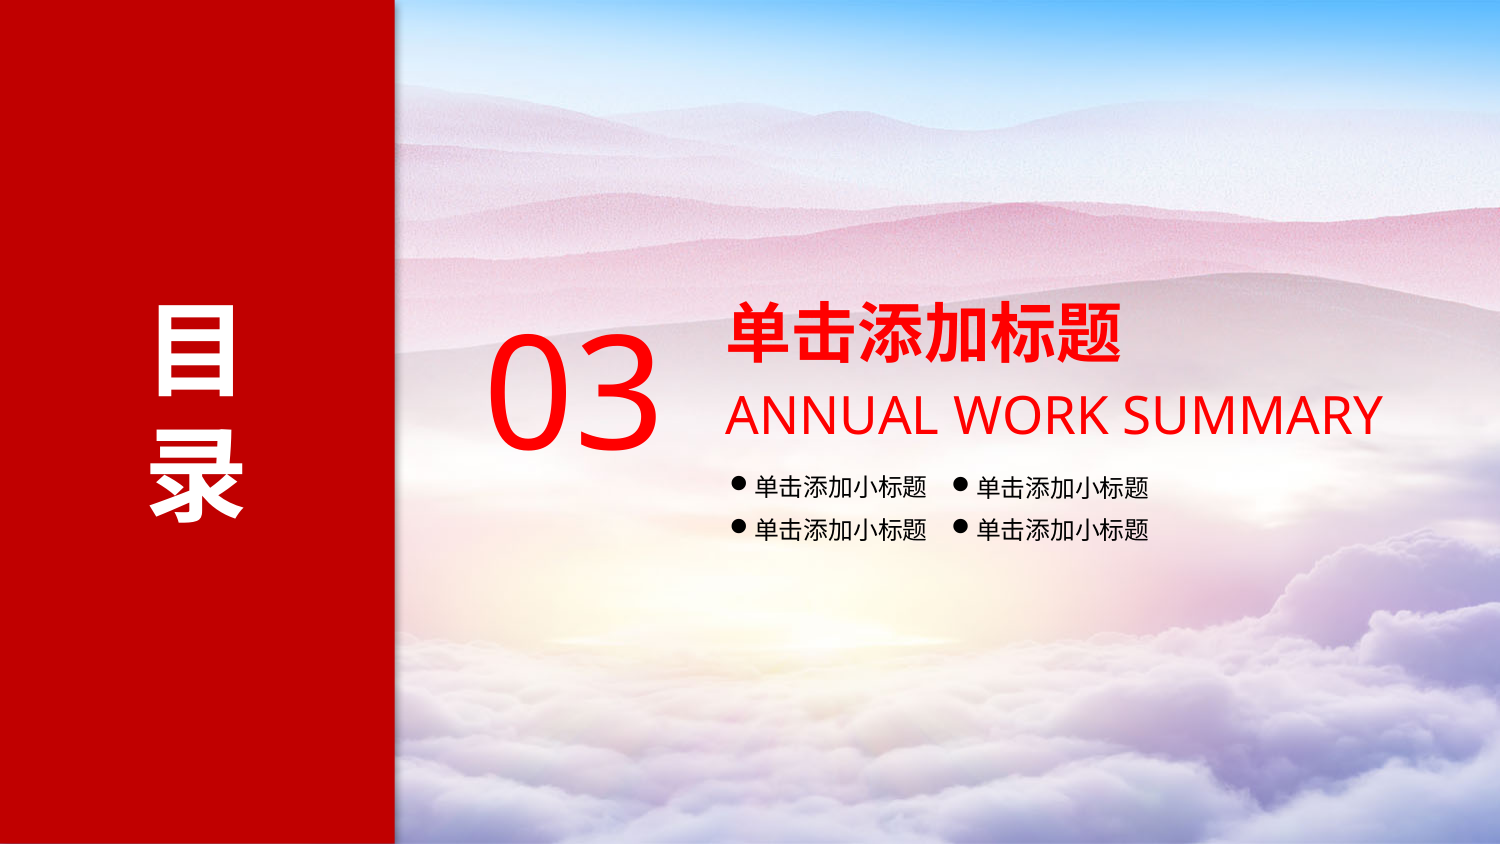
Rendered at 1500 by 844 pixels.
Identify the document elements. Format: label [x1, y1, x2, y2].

text_box [0, 0, 395, 844]
picture [395, 0, 1500, 844]
